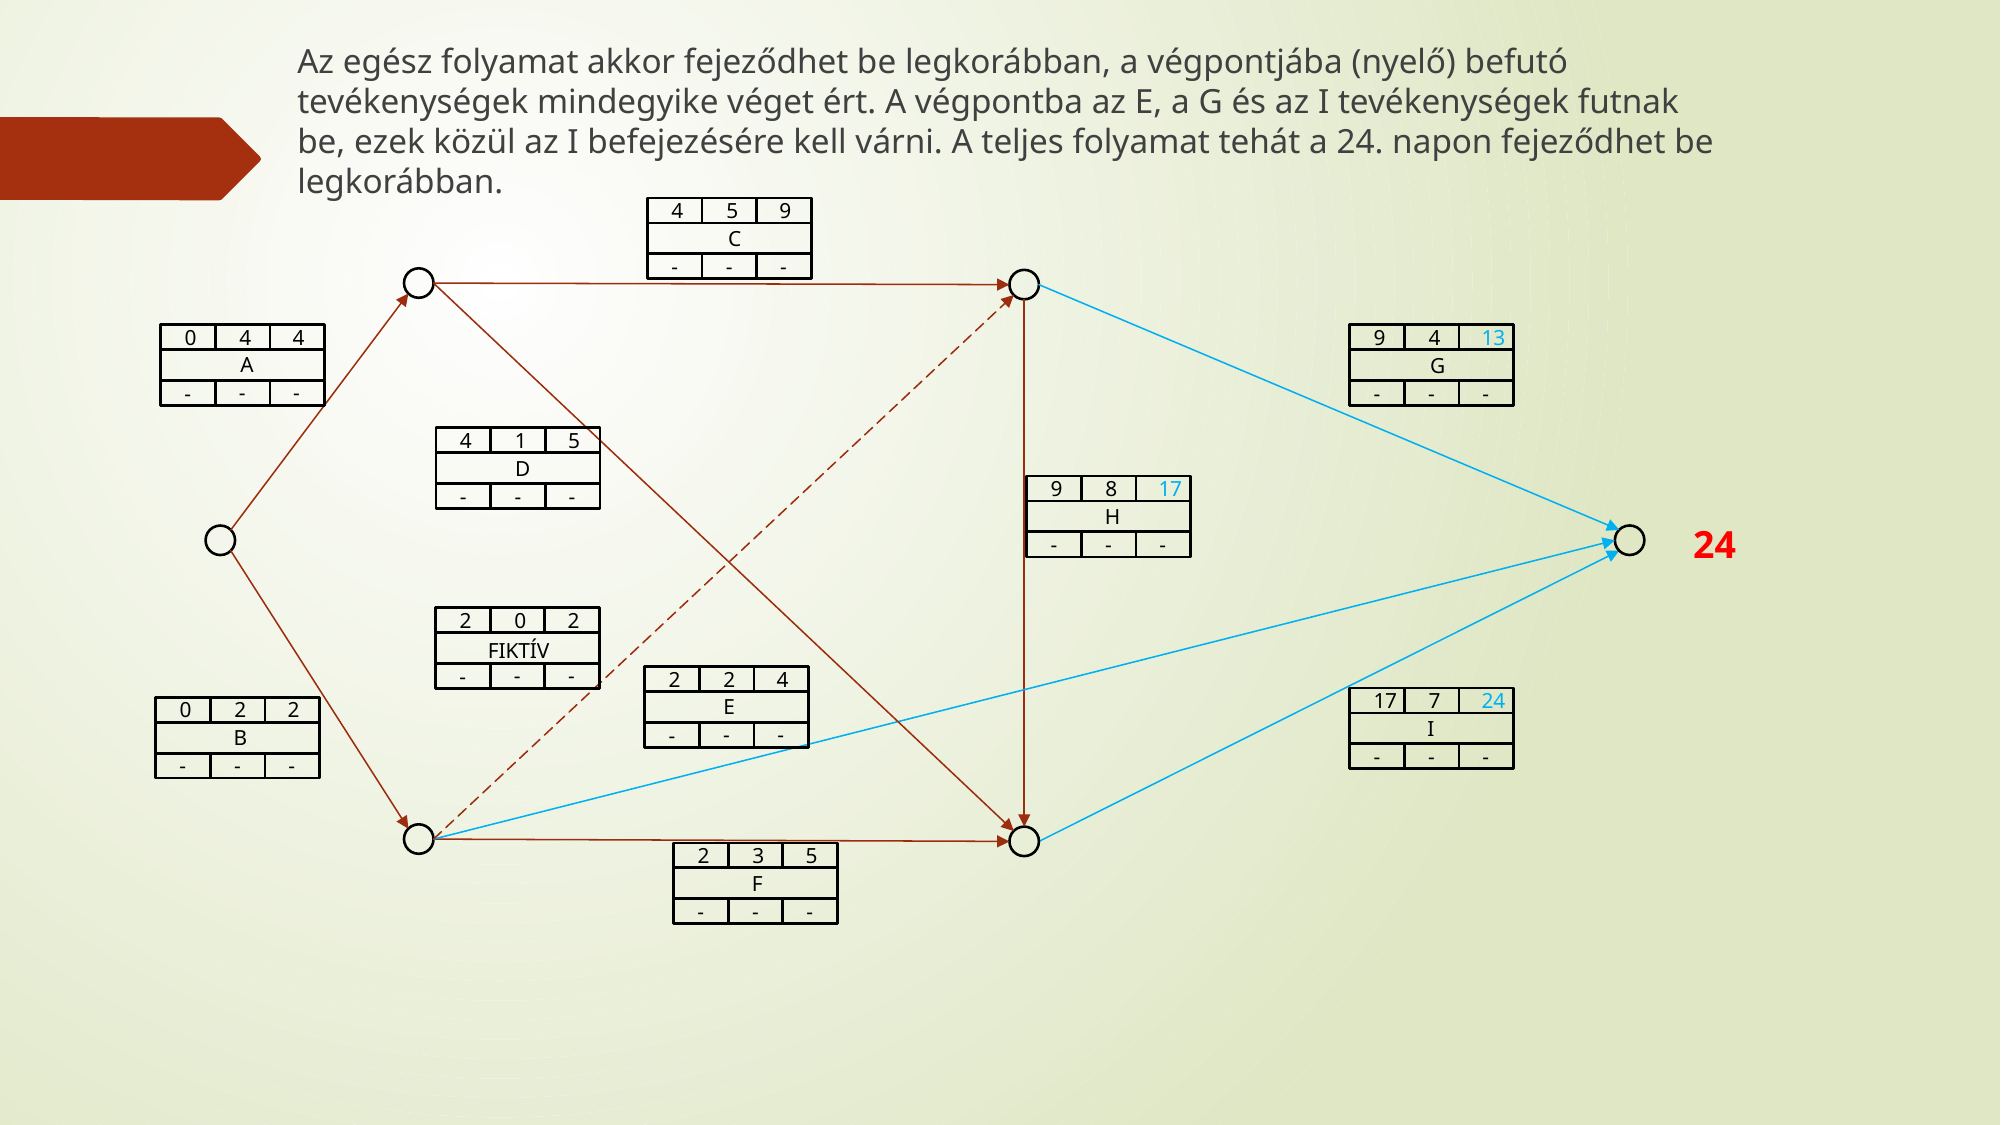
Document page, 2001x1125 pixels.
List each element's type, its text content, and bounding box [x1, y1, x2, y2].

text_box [644, 658, 809, 756]
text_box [1349, 679, 1521, 777]
text_box [1008, 268, 1041, 301]
text_box [1010, 848, 1038, 858]
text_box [155, 689, 320, 787]
text_box [1613, 524, 1646, 557]
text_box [673, 834, 838, 932]
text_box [160, 316, 325, 414]
text_box [402, 823, 432, 856]
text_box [647, 189, 812, 287]
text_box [435, 599, 600, 697]
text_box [230, 293, 409, 530]
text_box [1349, 316, 1521, 414]
text_box [204, 524, 237, 557]
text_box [435, 419, 601, 517]
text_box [433, 282, 1015, 832]
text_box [1018, 539, 1616, 840]
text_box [230, 550, 409, 829]
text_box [1026, 468, 1198, 566]
text_box [402, 266, 435, 300]
text_box Az egész folyamat akkor fejeződhet be legkorábban, a végpontjába (nyelő) befutó tevékenységek mindegyike véget ért. A végpontba az E, a G és az I tevékenységek futnak be, ezek közül az I befejezésére kell várni. A teljes folyamat tehát a 24. napon fejeződhet be legkorábban. [282, 32, 1745, 209]
text_box 24 [1678, 514, 1751, 574]
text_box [1038, 284, 1620, 530]
